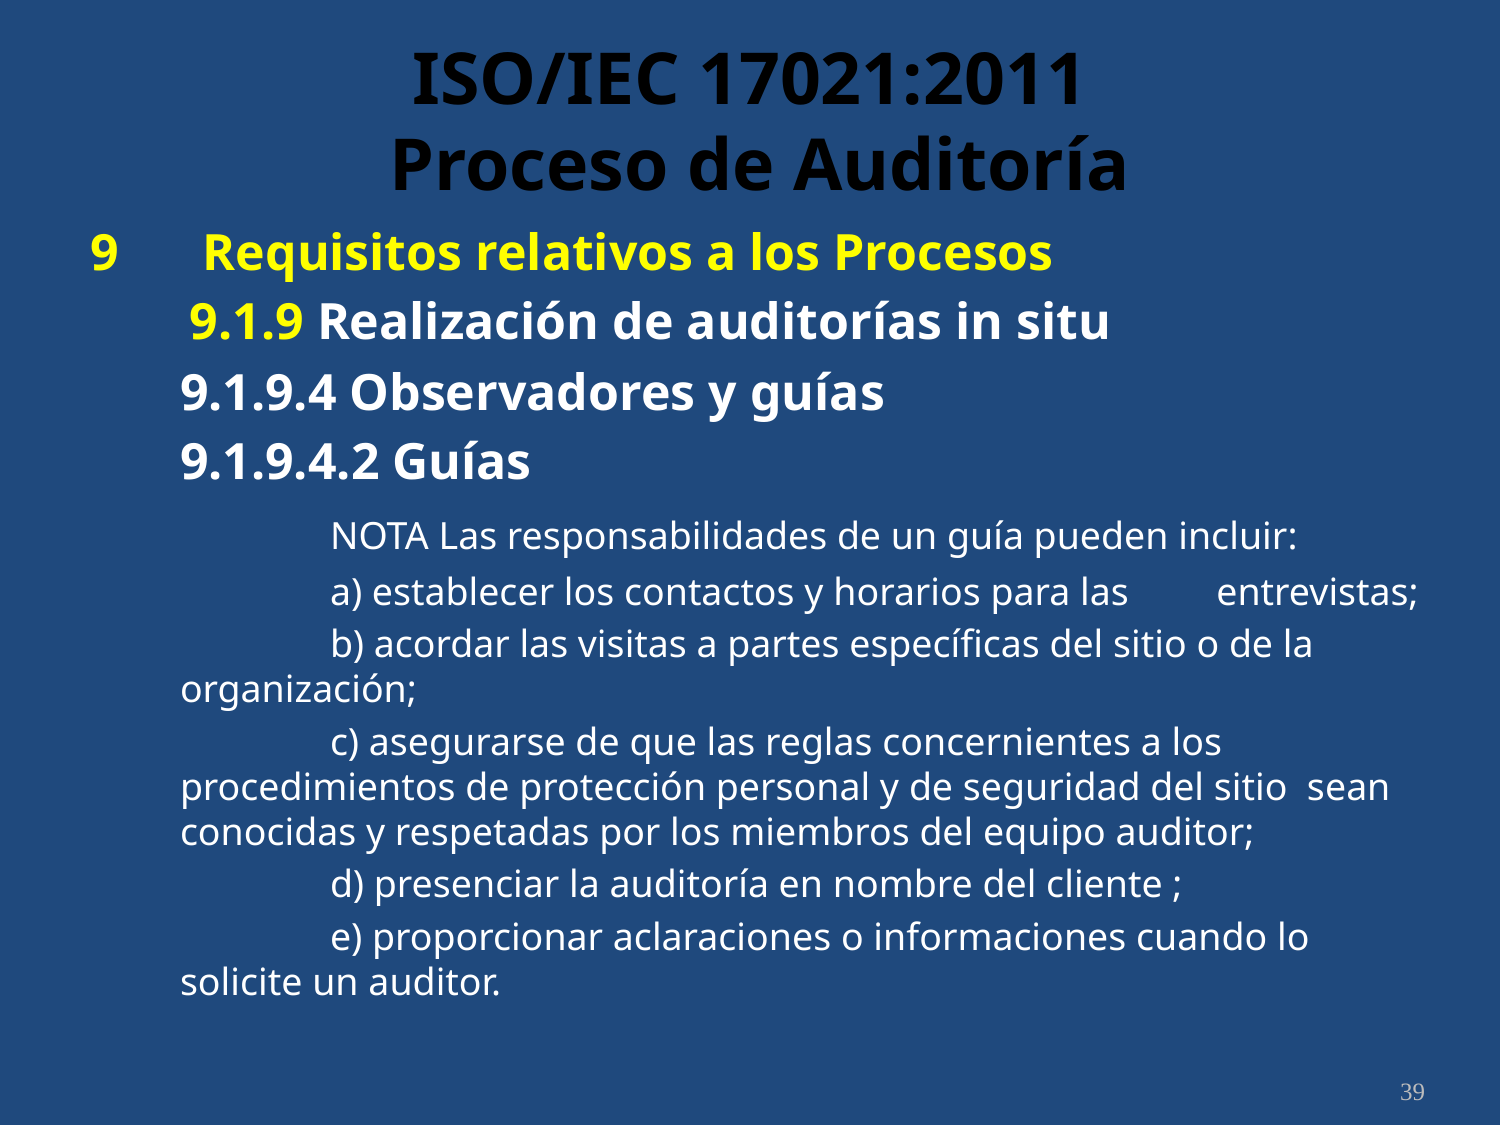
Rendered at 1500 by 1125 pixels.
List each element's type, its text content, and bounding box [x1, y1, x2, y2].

slide_number 39 [1299, 1052, 1425, 1113]
title ISO/IEC 17021:2011 Proceso de Auditoría [75, 24, 1425, 212]
list 9 Requisitos relativos a los Procesos 9.1.9 Realización de auditorías in situ 9.1.9.4 Observadores y guías 9.1.9.4.2 Guías NOTA Las responsabilidades de un guía pueden incluir: a) establecer los contactos y horarios para las entrevistas; b) acordar las visitas a partes específicas del sitio o de la organización; c) asegurarse de que las reglas concernientes a los procedimientos de protección personal y de seguridad del sitio sean conocidas y respetadas por los miembros del equipo auditor; d) presenciar la auditoría en nombre del cliente ; e) proporcionar aclaraciones o informaciones cuando lo solicite un auditor. [74, 212, 1451, 986]
